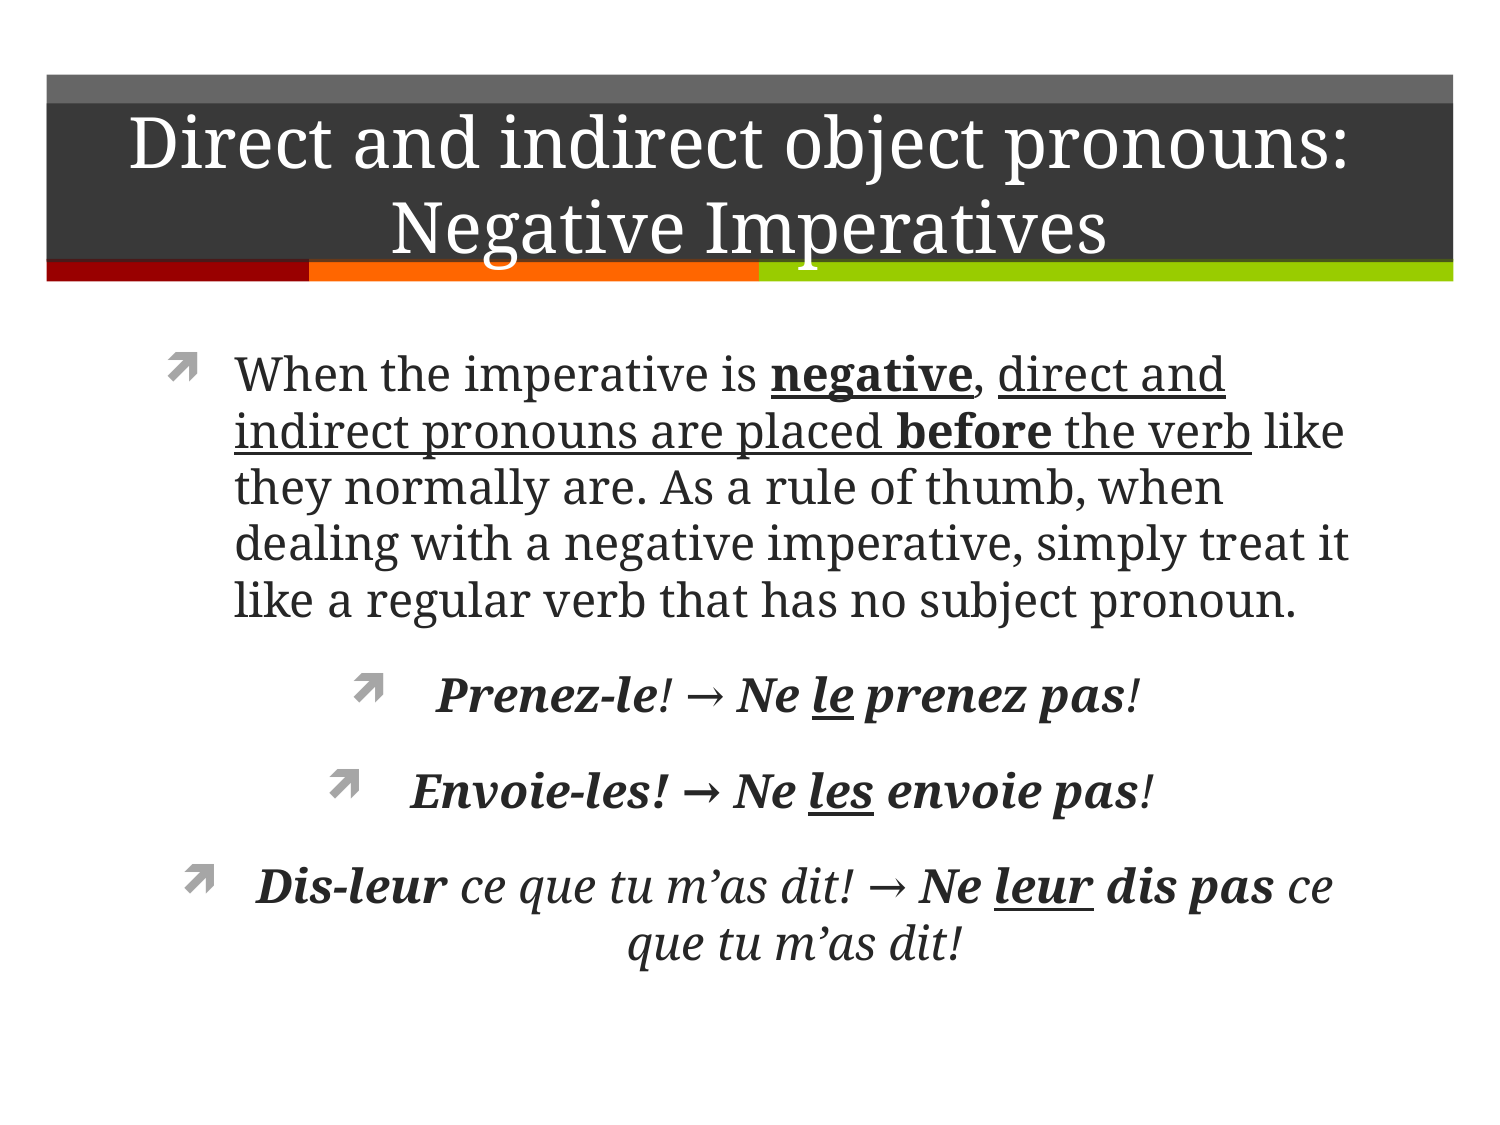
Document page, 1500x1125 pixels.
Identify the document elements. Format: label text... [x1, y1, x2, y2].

title Direct and indirect object pronouns: Negative Imperatives [46, 103, 1454, 263]
list When the imperative is negative, direct and indirect pronouns are placed before the verb like they normally are. As a rule of thumb, when dealing with a negative imperative, simply treat it like a regular verb that has no subject pronoun. Prenez-le! → Ne le prenez pas! Envoie-les! → Ne les envoie pas! Dis-leur ce que tu m’as dit! → Ne leur dis pas ce que tu m’as dit! [149, 337, 1371, 1040]
